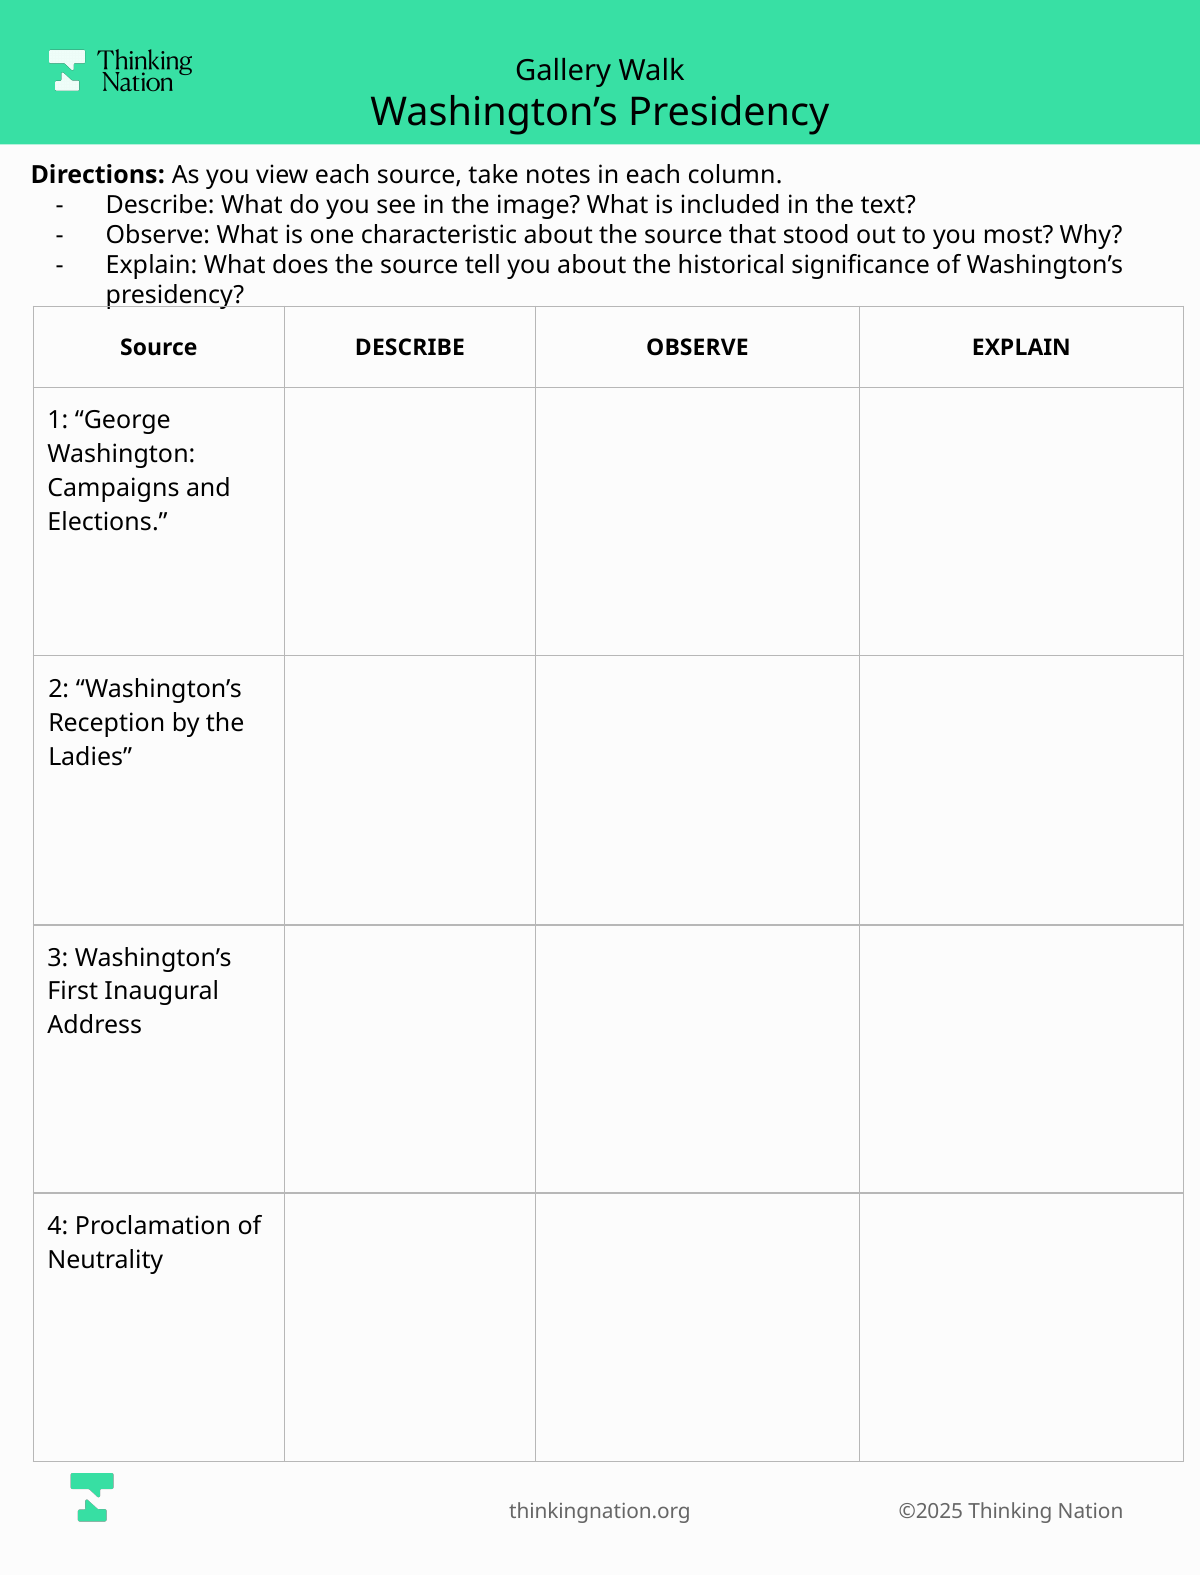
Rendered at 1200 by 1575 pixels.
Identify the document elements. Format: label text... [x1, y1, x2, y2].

table_cell [536, 1194, 859, 1461]
table_cell 3: Washington’s First Inaugural Address [34, 926, 284, 1192]
table_header OBSERVE [536, 307, 859, 387]
table_header EXPLAIN [860, 307, 1183, 387]
table_cell [285, 656, 535, 924]
table_cell [285, 388, 535, 655]
table_cell [860, 926, 1183, 1192]
table_cell [536, 388, 859, 655]
text_box Directions: As you view each source, take notes in each column. Describe: What do you see in the image? What is included in the text? Observe: What is one characteristic about the source that stood out to you most? Why? Explain: What does the source tell you about the historical significance of Washington’s presidency? [16, 144, 1184, 323]
table_cell 4: Proclamation of Neutrality [34, 1194, 284, 1461]
table_cell [285, 1194, 535, 1461]
picture [58, 1463, 126, 1531]
table_cell [536, 926, 859, 1192]
table_header DESCRIBE [285, 307, 535, 387]
table_header Source [34, 307, 284, 387]
table_cell 2: “Washington’s Reception by the Ladies” [34, 656, 284, 924]
table_cell [536, 656, 859, 924]
text_box Gallery Walk Washington’s Presidency [0, 0, 1200, 145]
text_box ©2025 Thinking Nation [854, 1483, 1139, 1532]
picture [33, 35, 197, 104]
text_box thinkingnation.org [457, 1483, 742, 1532]
table_cell [860, 656, 1183, 924]
table_cell [285, 926, 535, 1192]
table_cell 1: “George Washington: Campaigns and Elections.” [34, 388, 284, 655]
table_cell [860, 1194, 1183, 1461]
table_cell [860, 388, 1183, 655]
